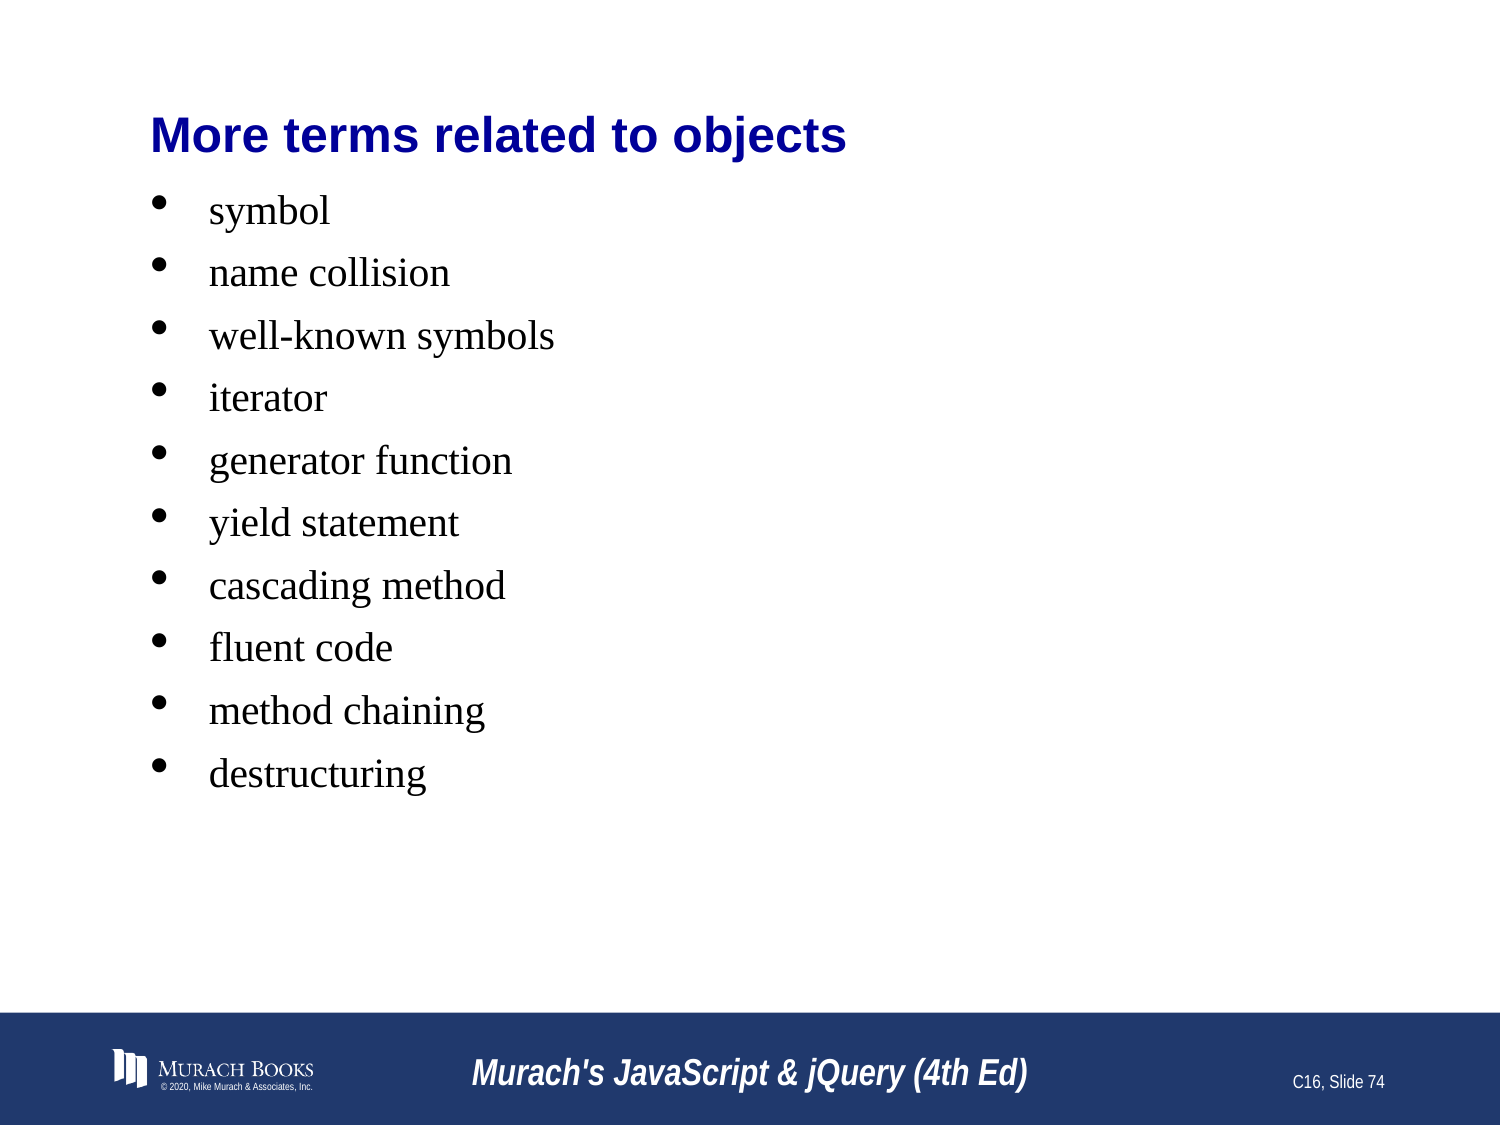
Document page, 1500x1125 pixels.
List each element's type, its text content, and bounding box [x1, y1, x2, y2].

footer © 2020, Mike Murach & Associates, Inc. [12, 1025, 463, 1100]
title More terms related to objects [150, 102, 1350, 164]
list symbol name collision well-known symbols iterator generator function yield statement cascading method fluent code method chaining destructuring [137, 174, 1350, 975]
slide_number Murach's JavaScript & jQuery (4th Ed) [463, 1025, 1050, 1100]
slide_number C16, Slide 74 [1087, 1025, 1400, 1100]
